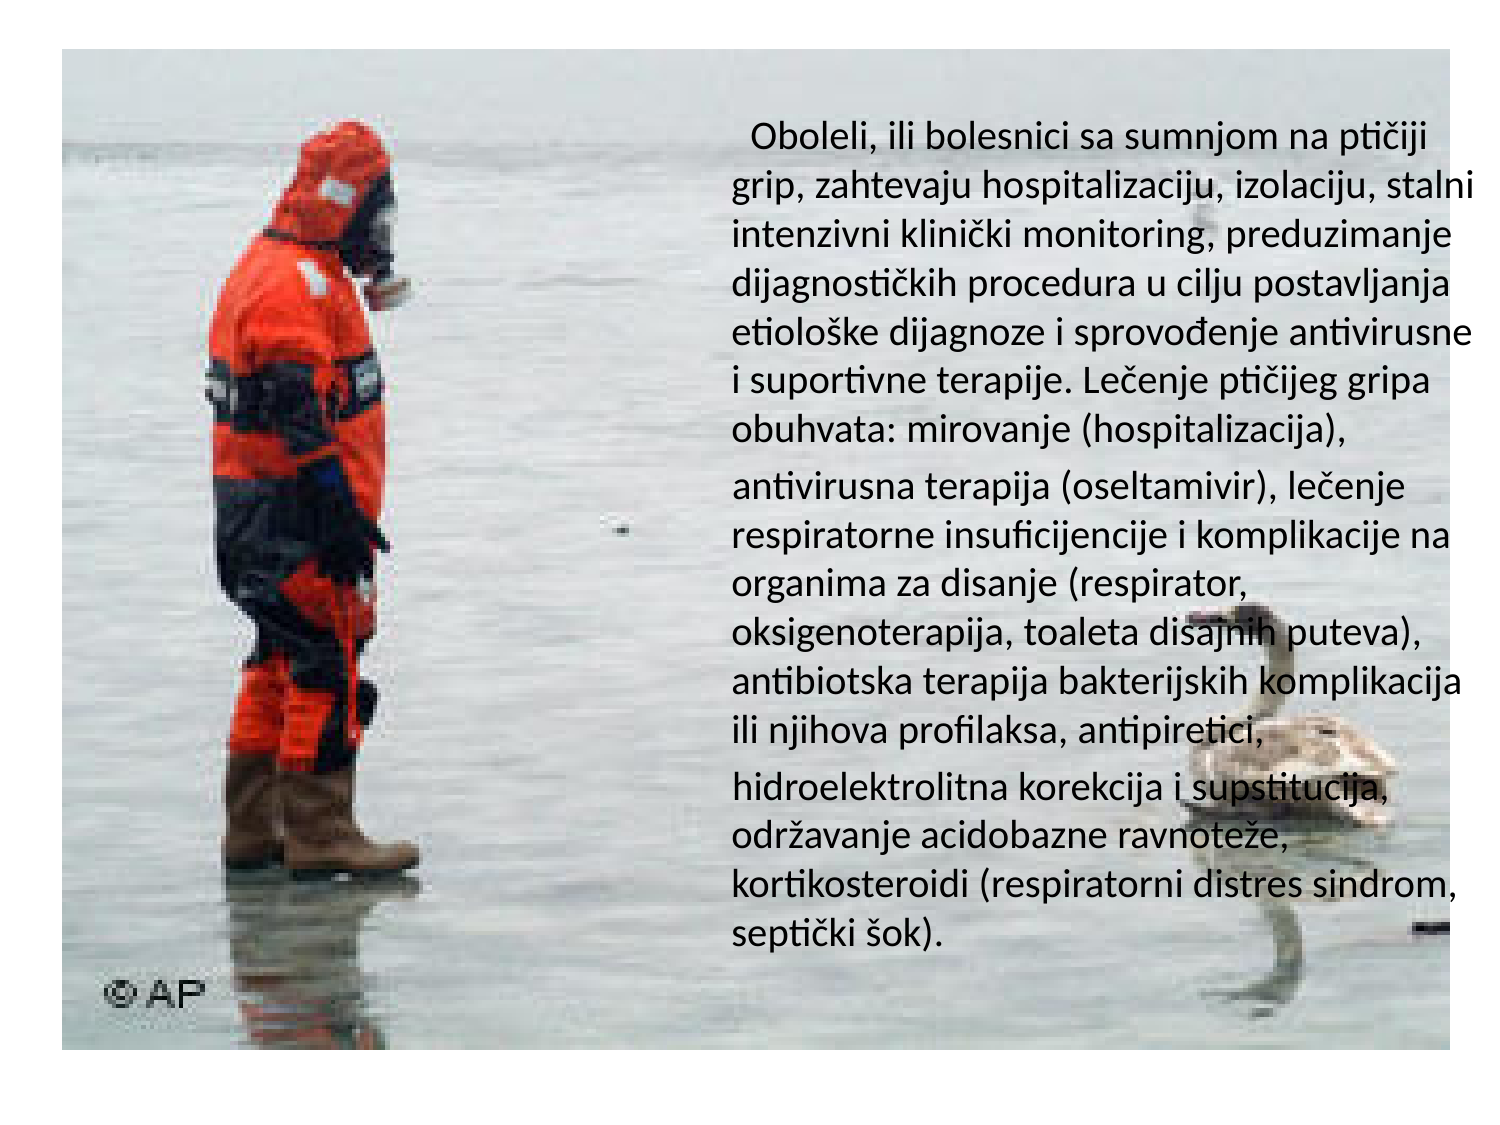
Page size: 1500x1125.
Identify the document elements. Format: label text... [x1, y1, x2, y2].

list Oboleli, ili bolesnici sa sumnjom na ptičiji grip, zahtevaju hospitalizaciju, izolaciju, stalni intenzivni klinički monitoring, preduzimanje dijagnostičkih procedura u cilju postavljanja etiološke dijagnoze i sprovođenje antivirusne i suportivne terapije. Lečenje ptičijeg gripa obuhvata: mirovanje (hospitalizacija), antivirusna terapija (oseltamivir), lečenje respiratorne insuficijencije i komplikacije na organima za disanje (respirator, oksigenoterapija, toaleta disajnih puteva), antibiotska terapija bakterijskih komplikacija ili njihova profilaksa, antipiretici, hidroelektrolitna korekcija i supstitucija, održavanje acidobazne ravnoteže, kortikosteroidi (respiratorni distres sindrom, septički šok). [661, 44, 1500, 1005]
picture [62, 49, 1451, 1051]
